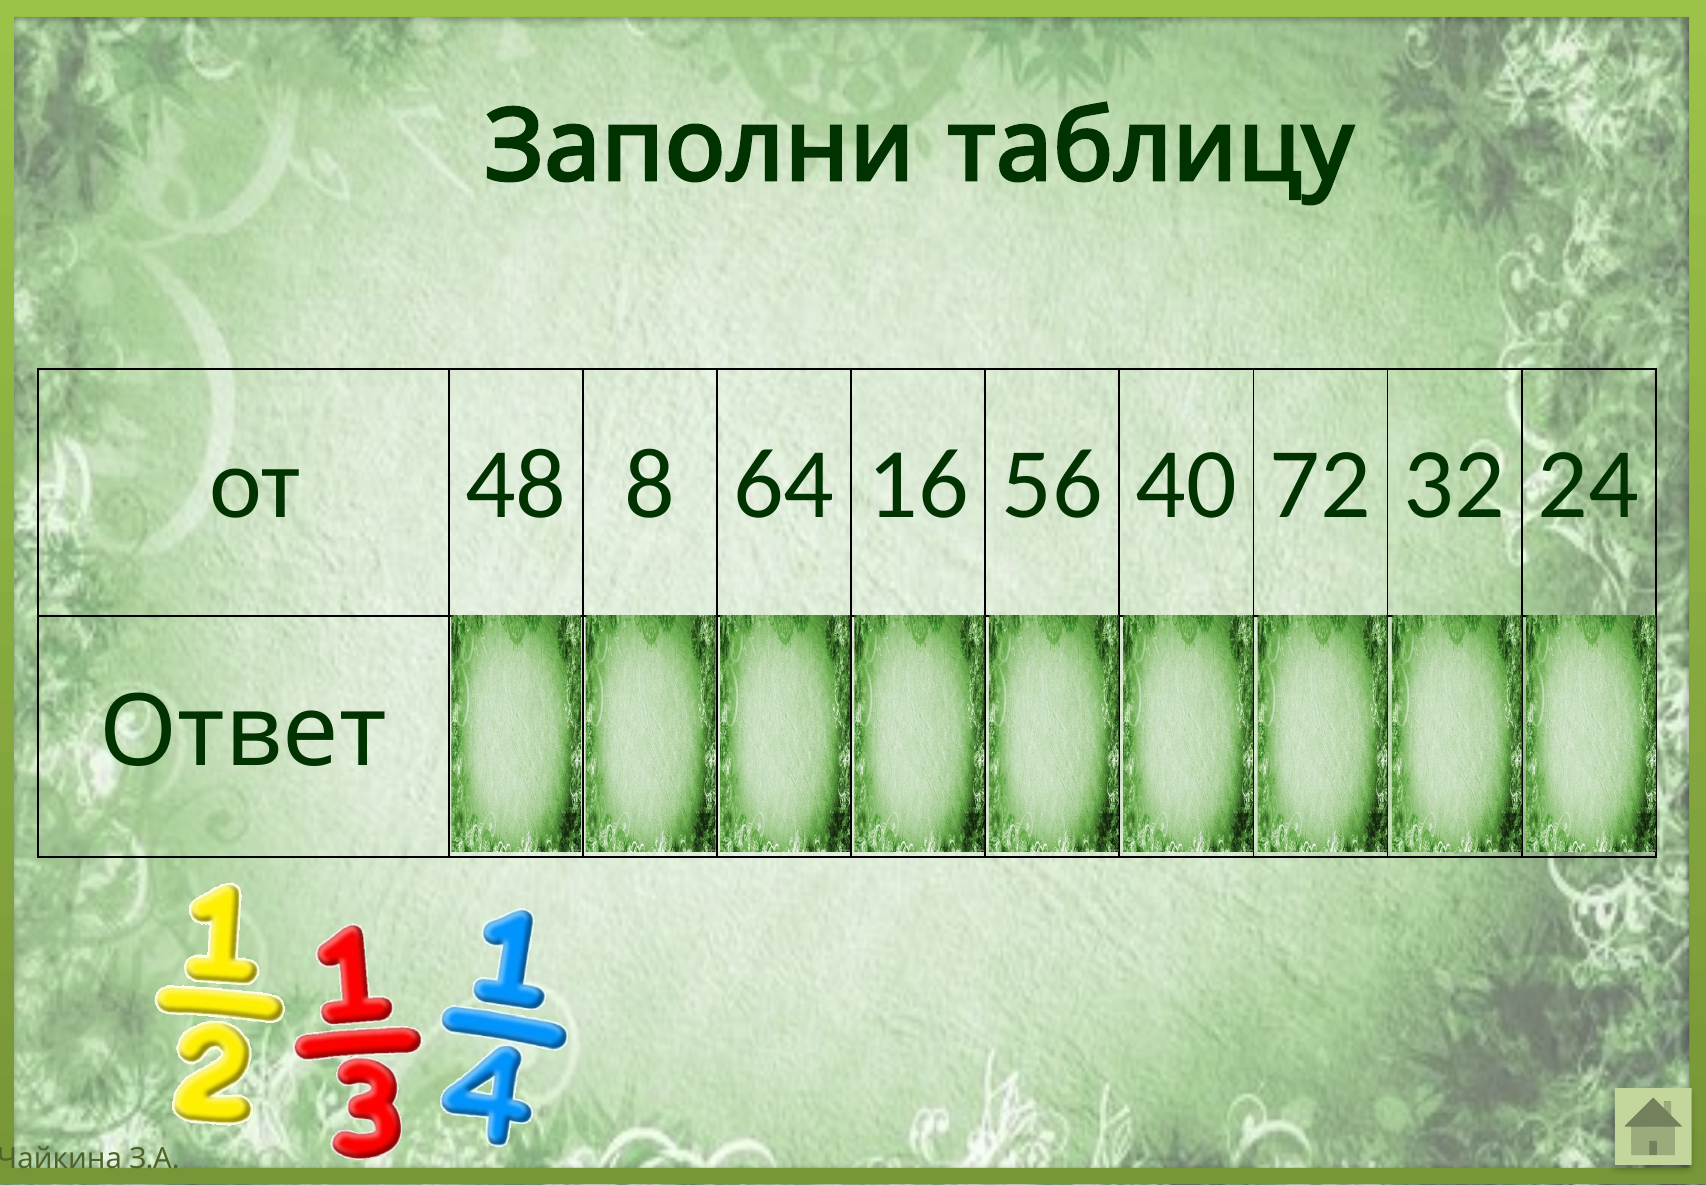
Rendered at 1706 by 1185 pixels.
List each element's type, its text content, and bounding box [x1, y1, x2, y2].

text_box Заполни таблицу [470, 72, 1370, 207]
text_box [449, 614, 583, 854]
text_box [1524, 614, 1658, 854]
text_box [718, 614, 852, 854]
text_box [1614, 1088, 1692, 1165]
text_box [584, 614, 718, 854]
text_box [987, 614, 1121, 854]
text_box [852, 614, 986, 854]
text_box [1121, 614, 1255, 854]
text_box [1390, 614, 1524, 854]
picture [147, 877, 572, 1171]
text_box [1255, 614, 1389, 854]
